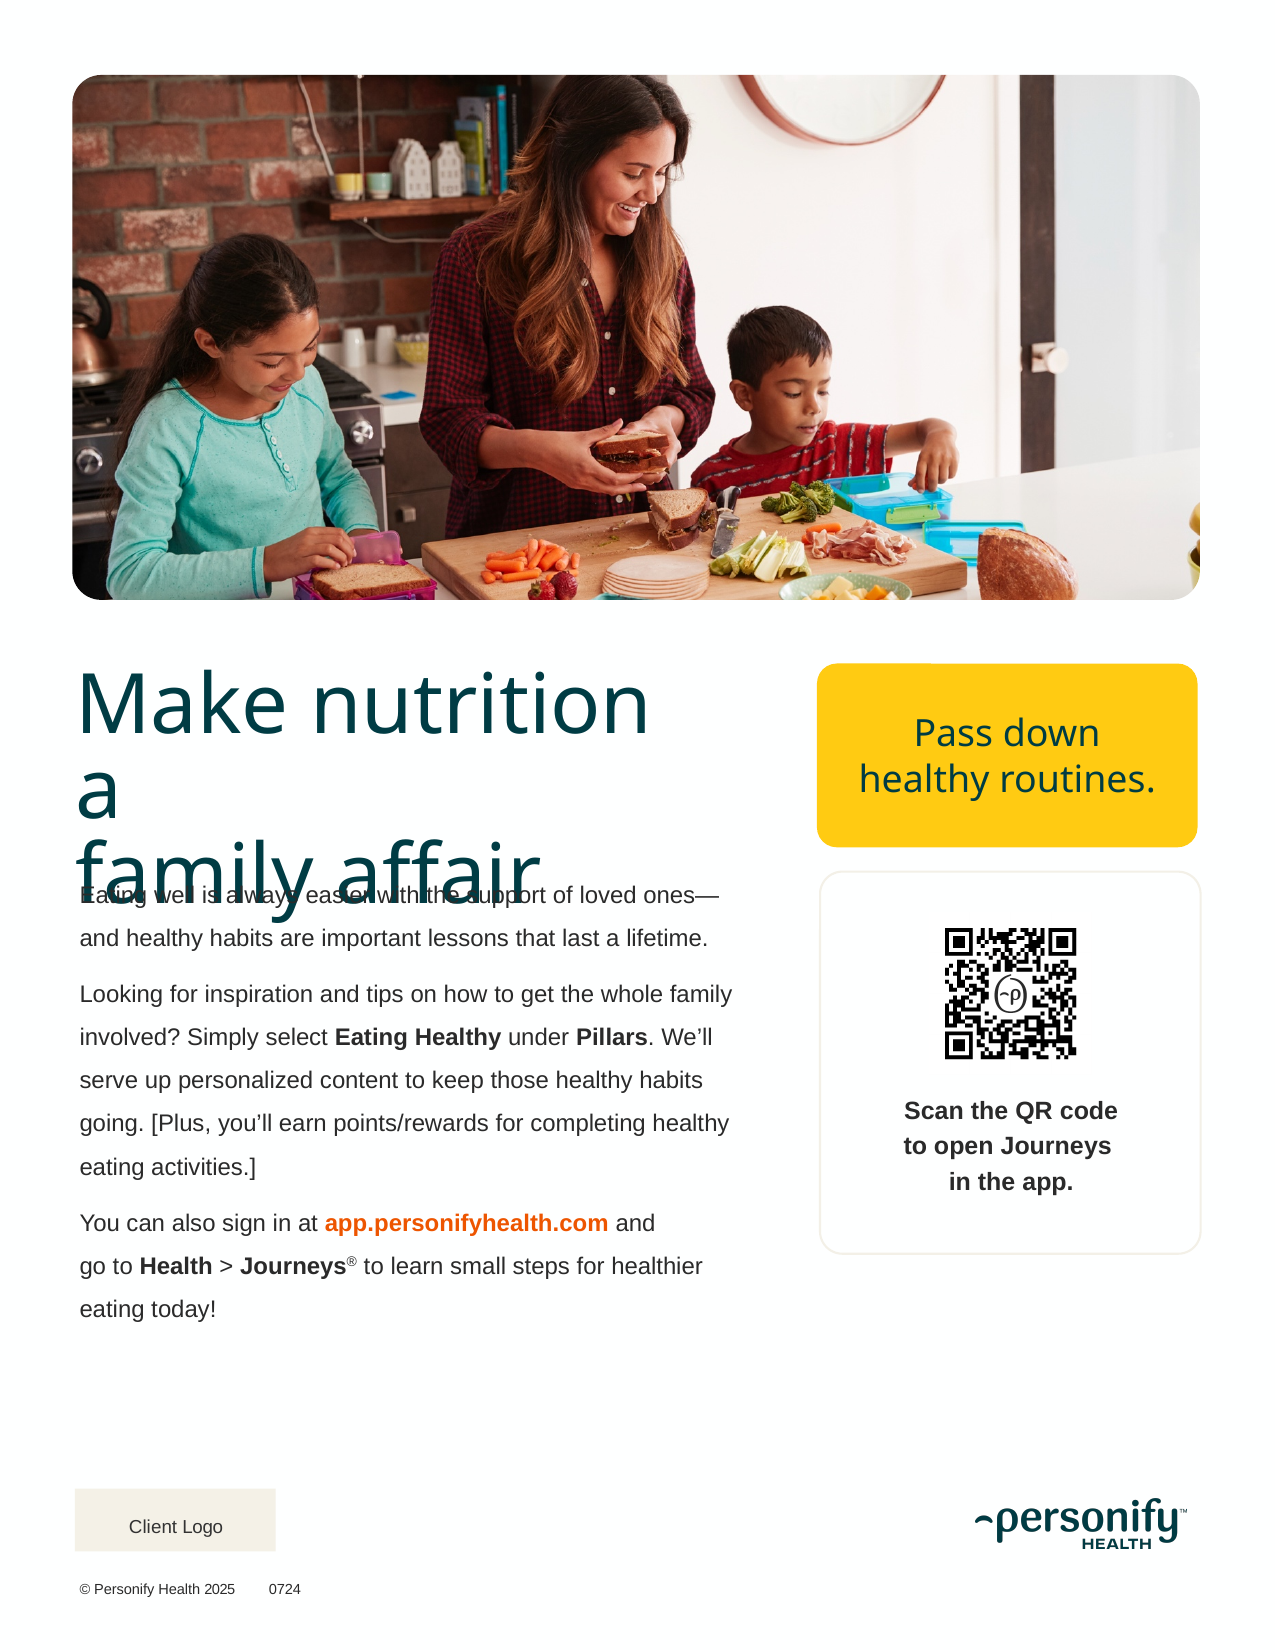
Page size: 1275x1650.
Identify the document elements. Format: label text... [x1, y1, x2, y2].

text_box Make nutrition a family affair [74, 662, 688, 921]
text_box Client Logo [74, 1488, 276, 1552]
text_box [815, 662, 1199, 849]
text_box Eating well is always easier with the support of loved ones—and healthy habits are important lessons that last a lifetime. Looking for inspiration and tips on how to get the whole family involved? Simply select Eating Healthy under Pillars. We’ll serve up personalized content to keep those healthy habits going. [Plus, you’ll earn points/rewards for completing healthy eating activities.] You can also sign in at app.personifyhealth.com and go to Health > Journeys® to learn small steps for healthier eating today! [77, 862, 738, 1425]
text_box [818, 870, 1202, 1255]
text_box 0724 [266, 1577, 317, 1598]
picture [72, 74, 1200, 600]
picture [929, 912, 1092, 1075]
text_box © Personify Health 2025 [77, 1577, 265, 1598]
picture [974, 1497, 1187, 1550]
text_box Pass down healthy routines. [835, 707, 1179, 800]
